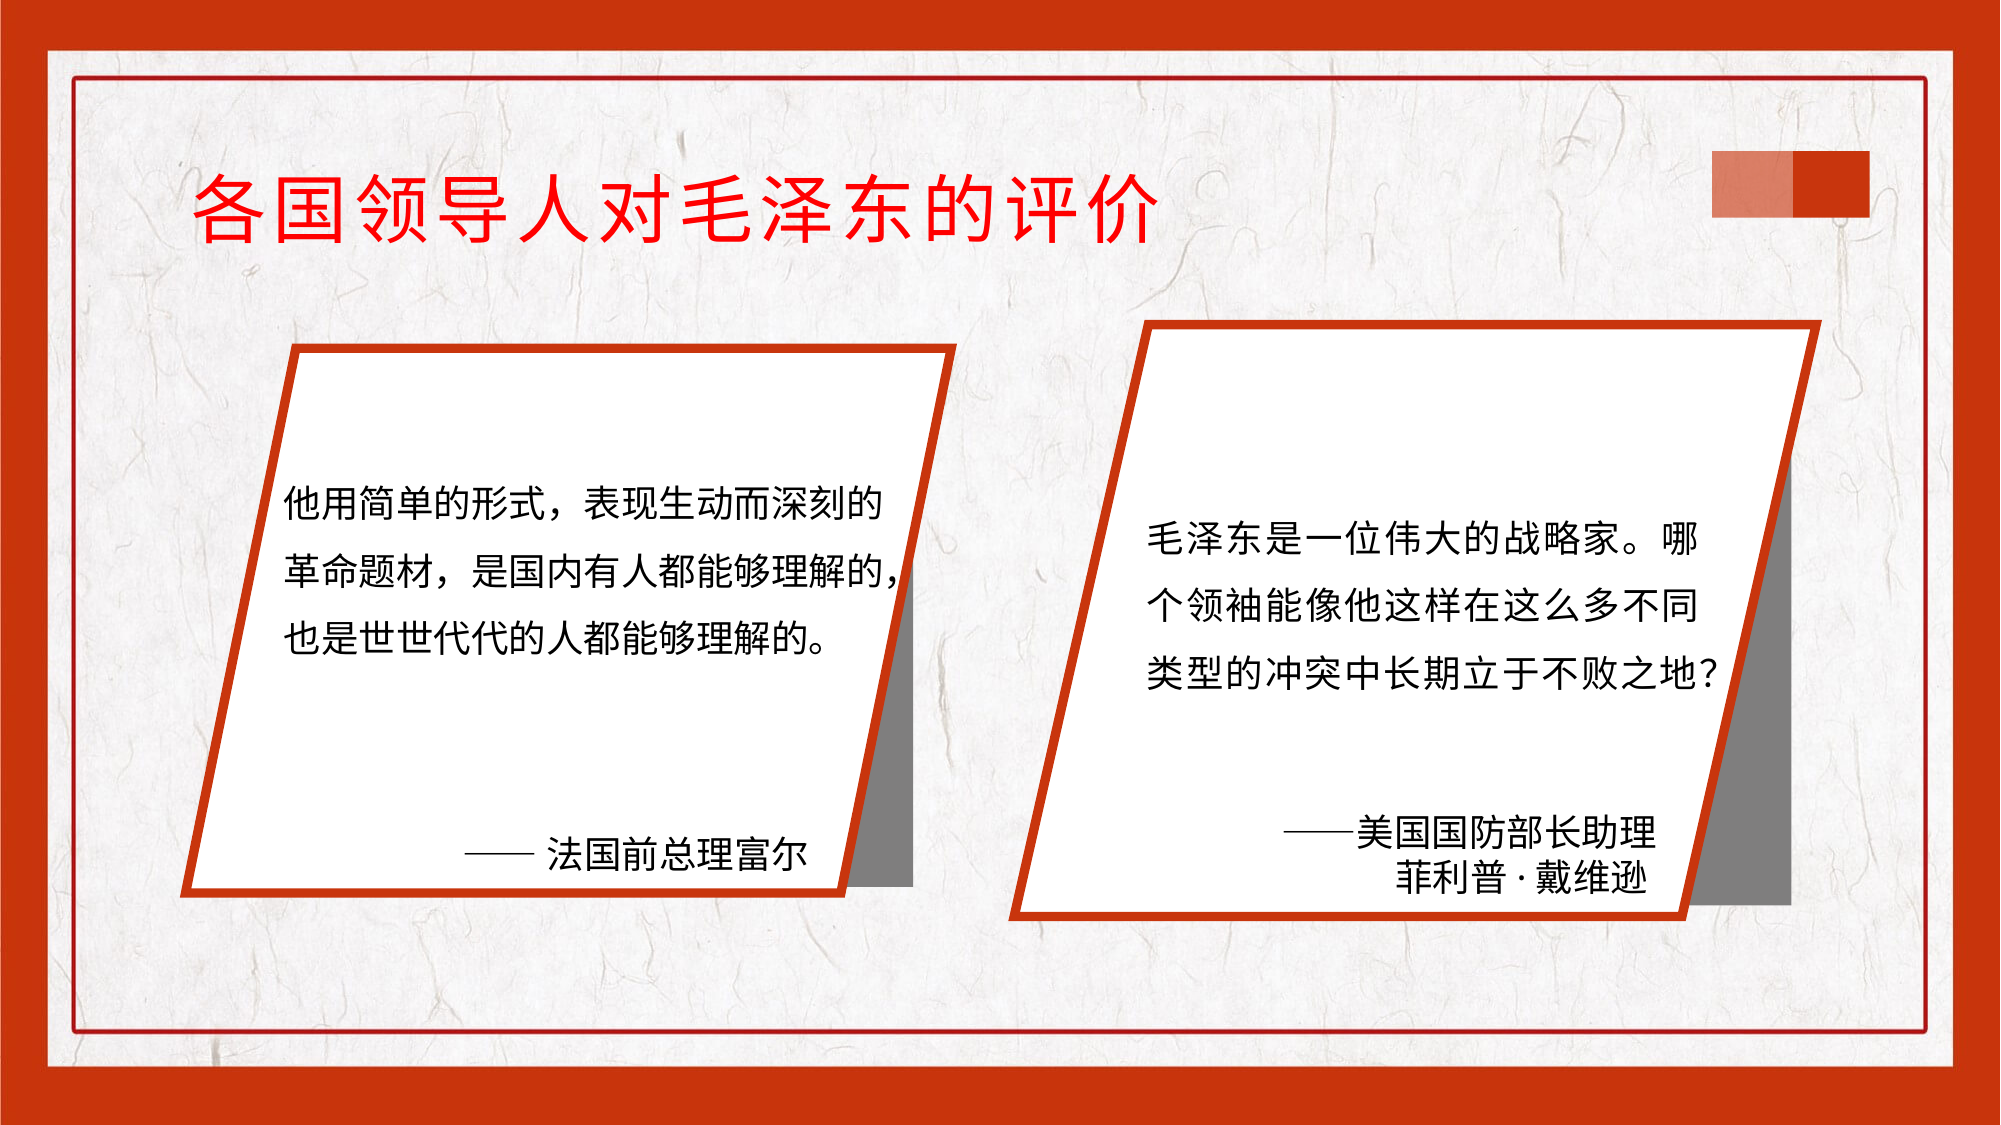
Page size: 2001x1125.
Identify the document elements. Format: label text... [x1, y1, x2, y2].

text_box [185, 348, 952, 893]
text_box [1014, 324, 1817, 917]
text_box 各国领导人对毛泽东的评价 [176, 154, 1379, 260]
picture [0, 0, 2000, 1125]
